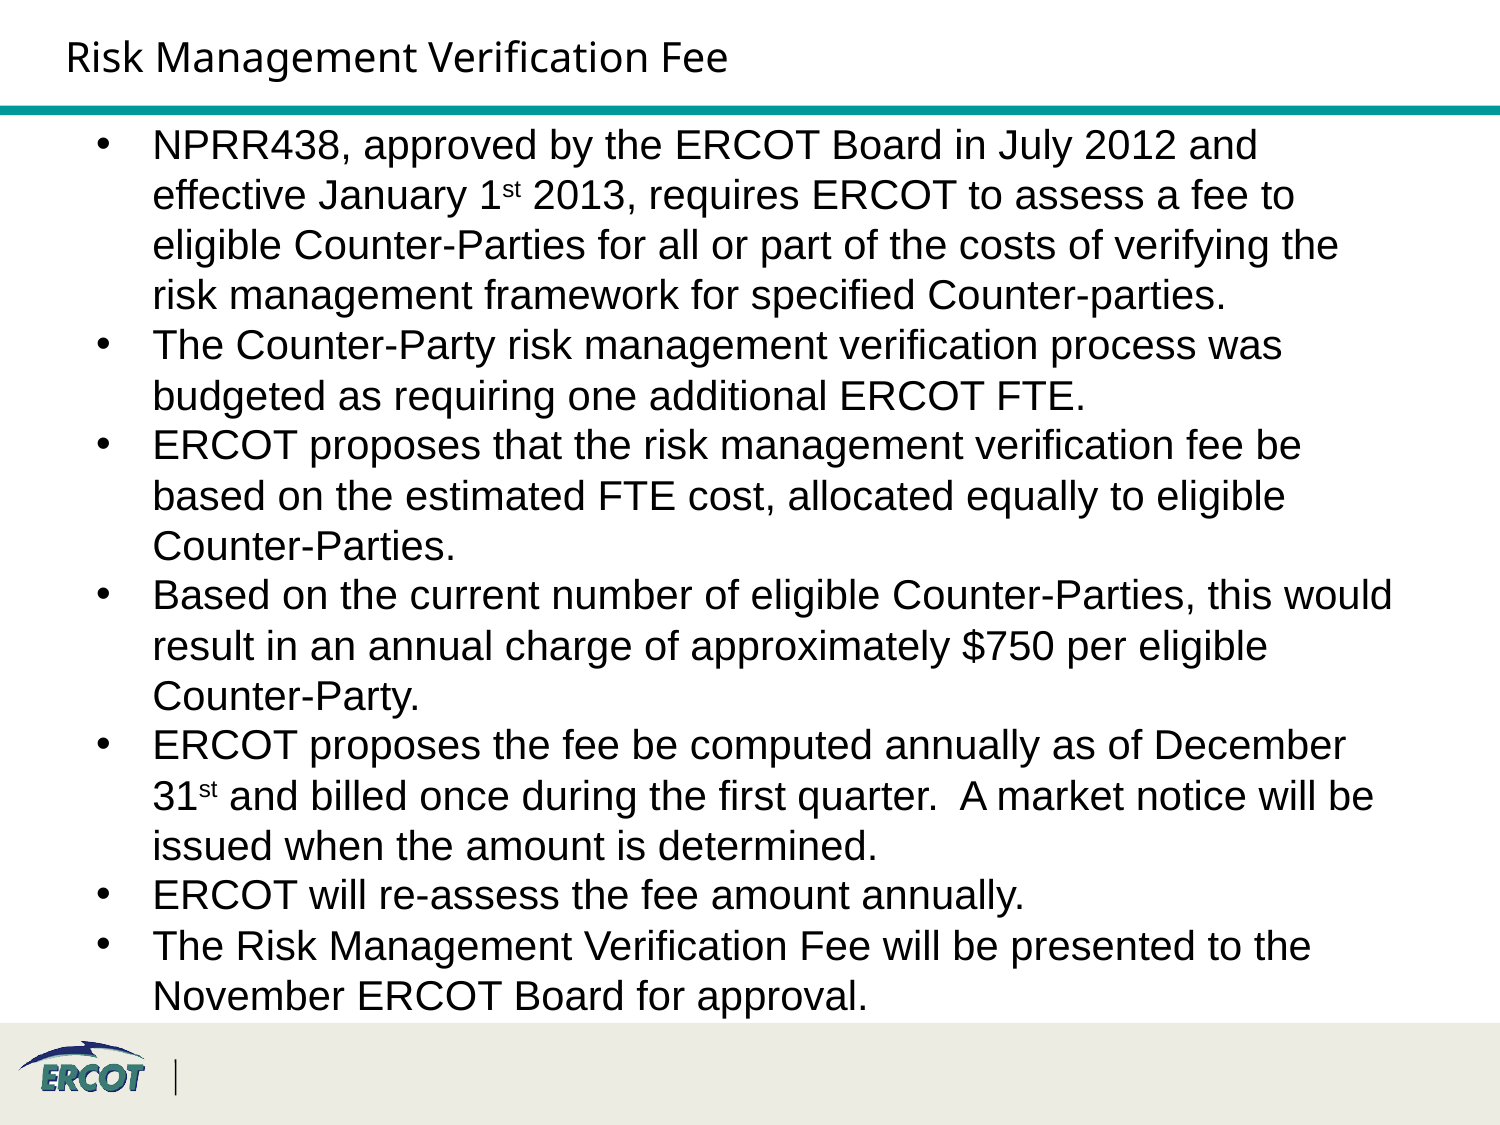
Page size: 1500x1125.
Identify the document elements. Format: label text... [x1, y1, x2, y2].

text_box NPRR438, approved by the ERCOT Board in July 2012 and effective January 1st 2013, requires ERCOT to assess a fee to eligible Counter-Parties for all or part of the costs of verifying the risk management framework for specified Counter-parties. The Counter-Party risk management verification process was budgeted as requiring one additional ERCOT FTE. ERCOT proposes that the risk management verification fee be based on the estimated FTE cost, allocated equally to eligible Counter-Parties. Based on the current number of eligible Counter-Parties, this would result in an annual charge of approximately $750 per eligible Counter-Party. ERCOT proposes the fee be computed annually as of December 31st and billed once during the first quarter. A market notice will be issued when the amount is determined. ERCOT will re-assess the fee amount annually. The Risk Management Verification Fee will be presented to the November ERCOT Board for approval. [81, 111, 1419, 1076]
text_box Risk Management Verification Fee [49, 0, 1488, 111]
picture [10, 1031, 151, 1111]
